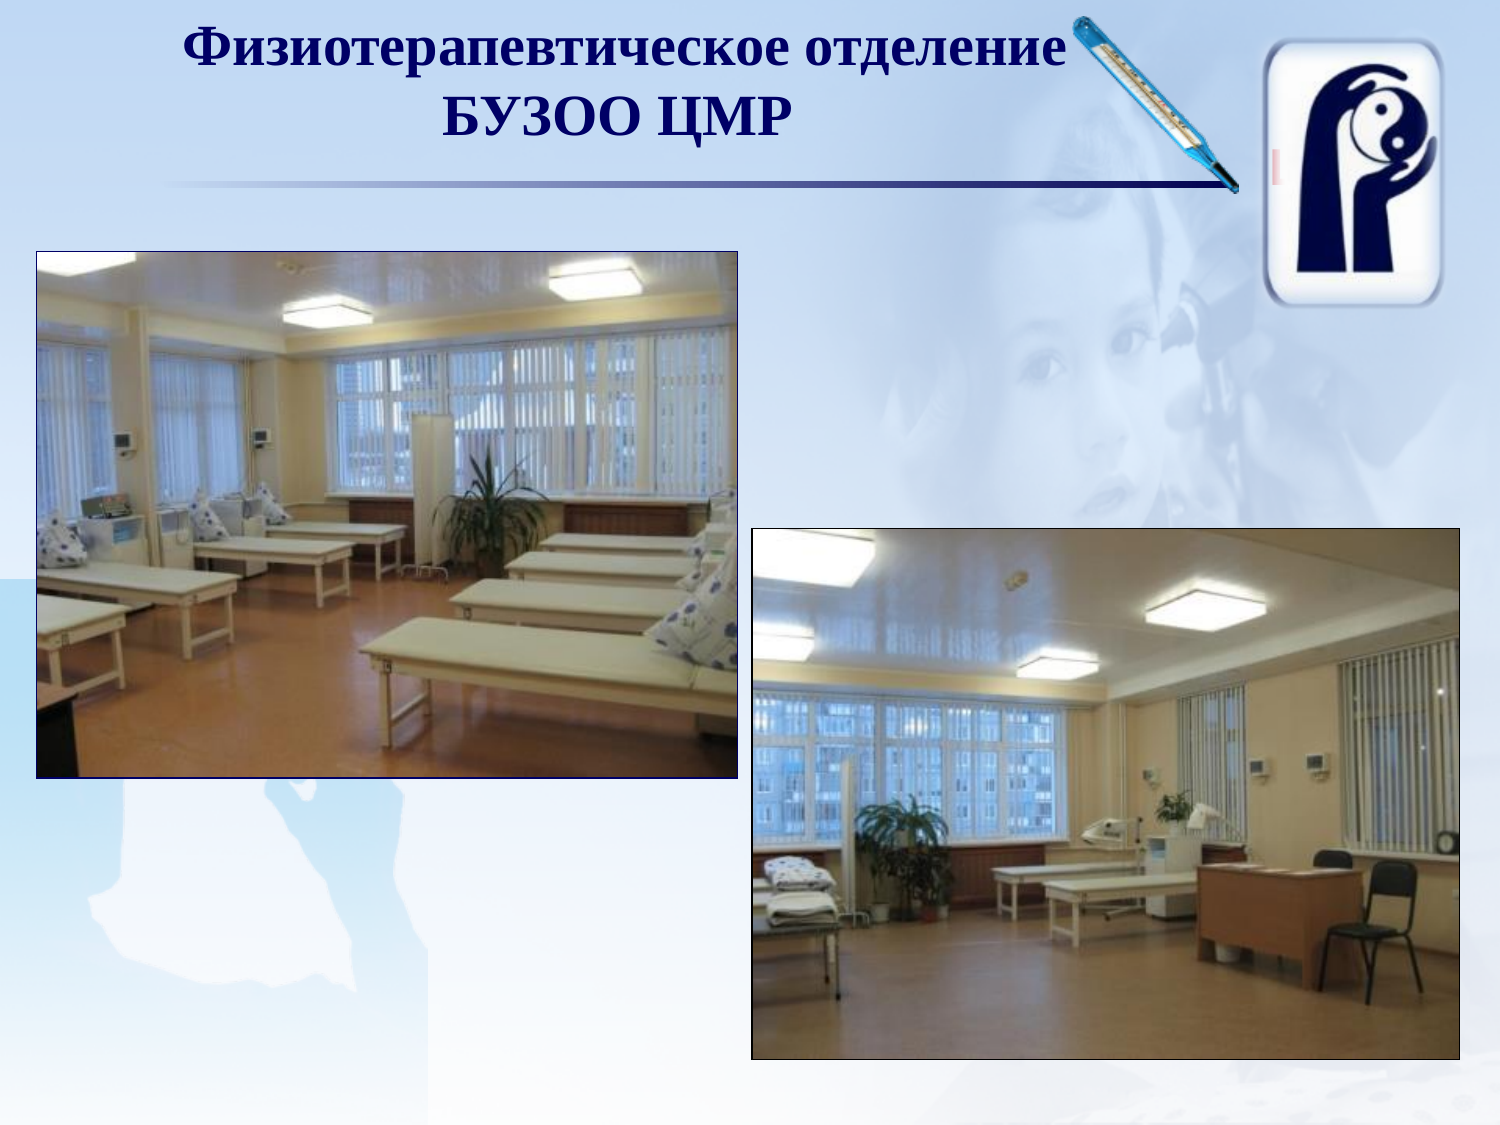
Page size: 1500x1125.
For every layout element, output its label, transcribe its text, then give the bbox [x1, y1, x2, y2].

picture [0, 0, 1500, 1125]
text_box Физиотерапевтическое отделение БУЗОО ЦМР [107, 0, 1143, 187]
